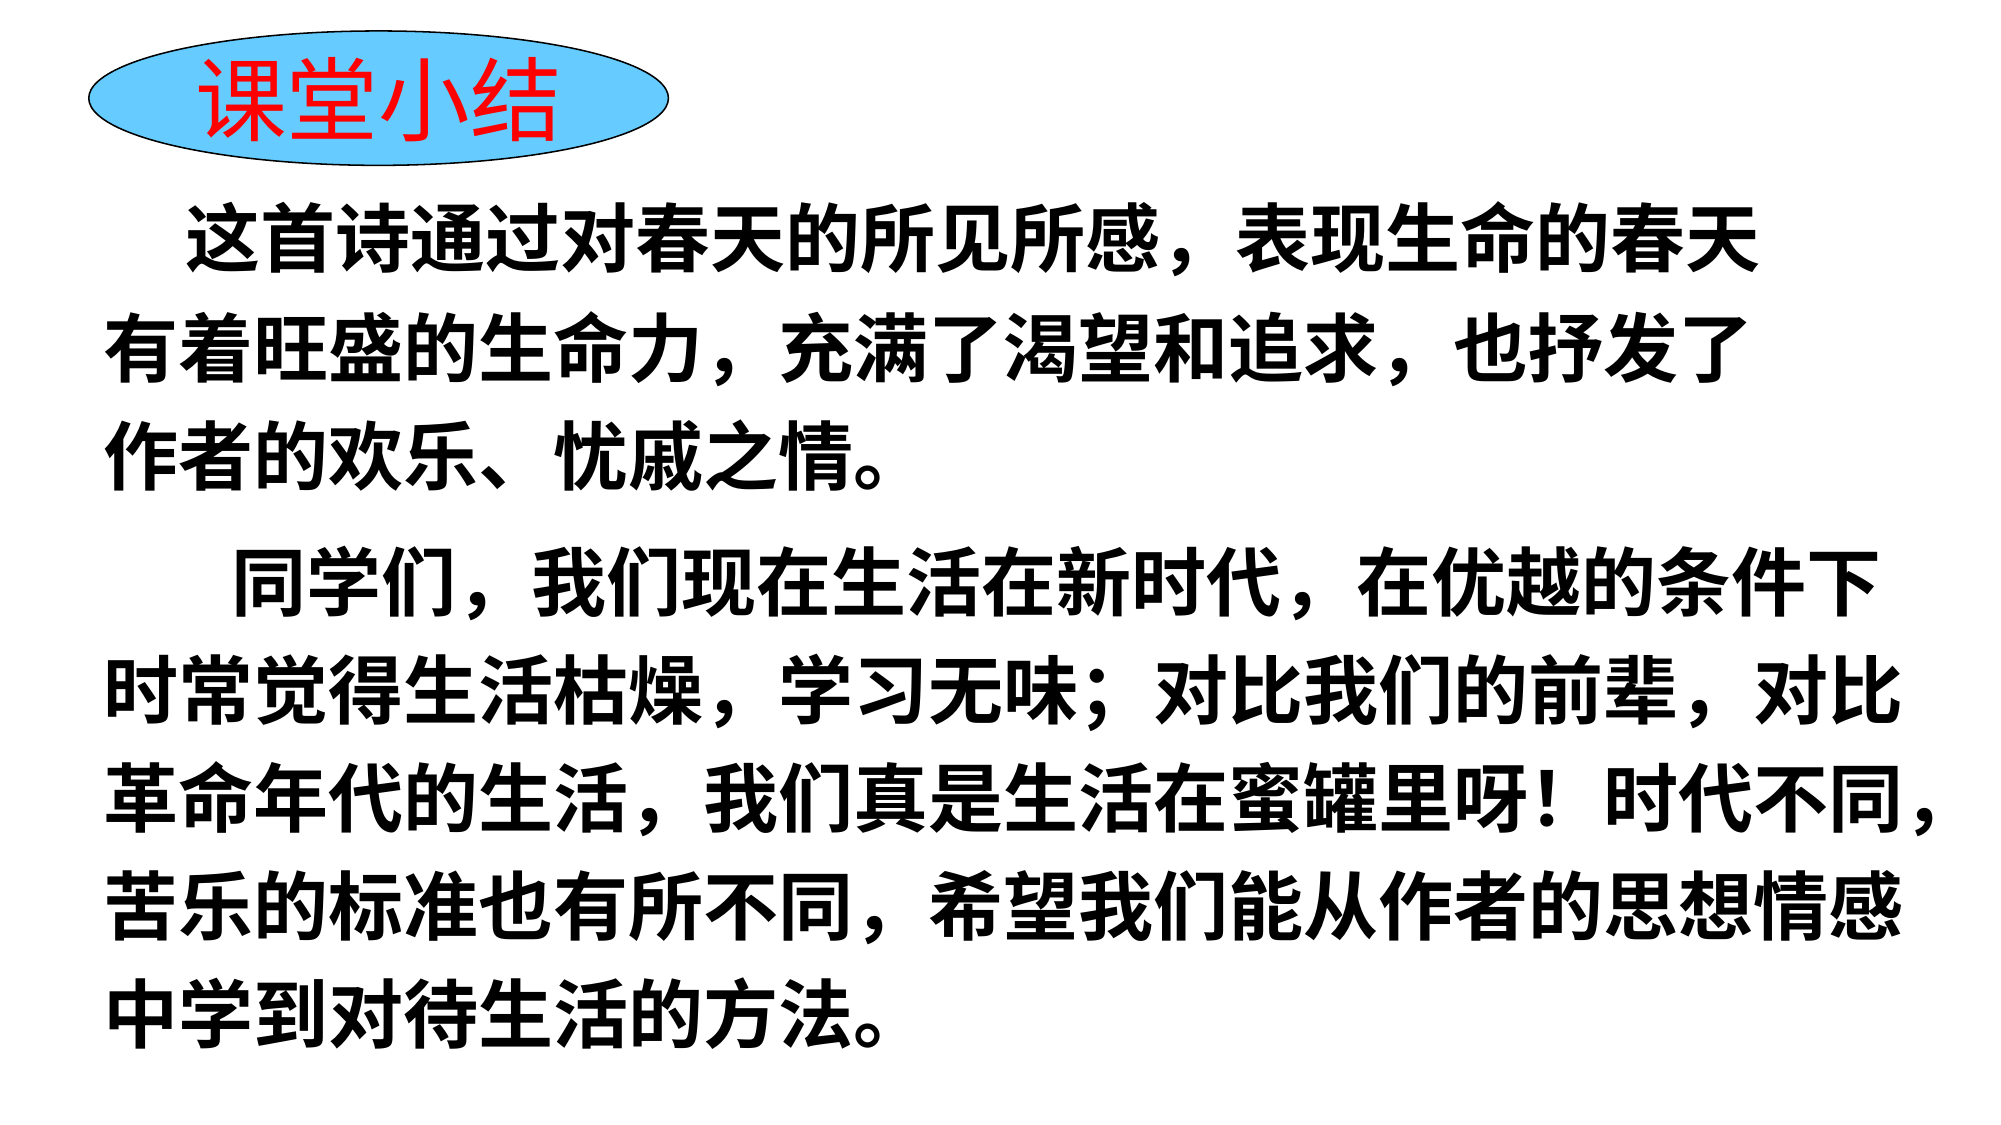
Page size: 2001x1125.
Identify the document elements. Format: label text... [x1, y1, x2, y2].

text_box 这首诗通过对春天的所见所感，表现生命的春天有着旺盛的生命力，充满了渴望和追求，也抒发了作者的欢乐、忧戚之情。 [88, 148, 1839, 508]
text_box 同学们，我们现在生活在新时代，在优越的条件下时常觉得生活枯燥，学习无味；对比我们的前辈，对比革命年代的生活，我们真是生活在蜜罐里呀！时代不同，苦乐的标准也有所不同，希望我们能从作者的思想情感中学到对待生活的方法。 [88, 510, 1954, 1066]
text_box 课堂小结 [88, 30, 669, 166]
